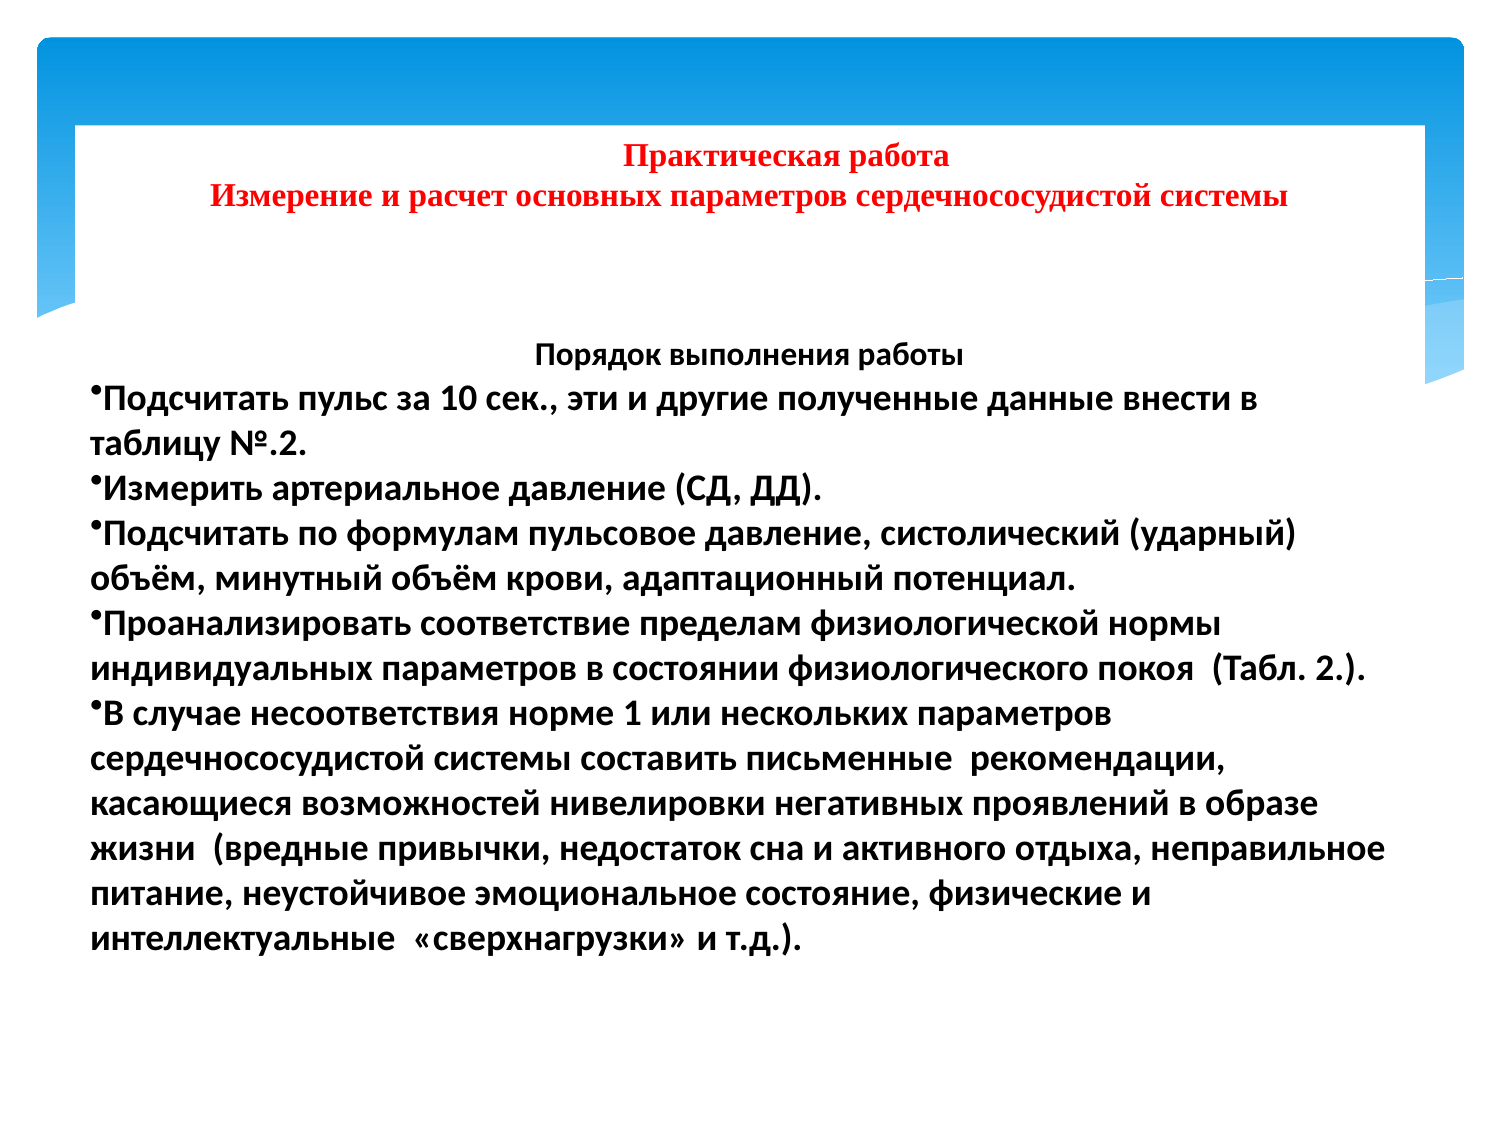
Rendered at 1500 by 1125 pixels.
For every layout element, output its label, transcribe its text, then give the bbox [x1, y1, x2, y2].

title Практическая работа Измерение и расчет основных параметров сердечнососудистой системы Порядок выполнения работы Подсчитать пульс за 10 сек., эти и другие полученные данные внести в таблицу №.2. Измерить артериальное давление (СД, ДД). Подсчитать по формулам пульсовое давление, систолический (ударный) объём, минутный объём крови, адаптационный потенциал. Проанализировать соответствие пределам физиологической нормы индивидуальных параметров в состоянии физиологического покоя (Табл. 2.). В случае несоответствия норме 1 или нескольких параметров сердечнососудистой системы составить письменные рекомендации, касающиеся возможностей нивелировки негативных проявлений в образе жизни (вредные привычки, недостаток сна и активного отдыха, неправильное питание, неустойчивое эмоциональное состояние, физические и интеллектуальные «сверхнагрузки» и т.д.). [75, 125, 1425, 965]
